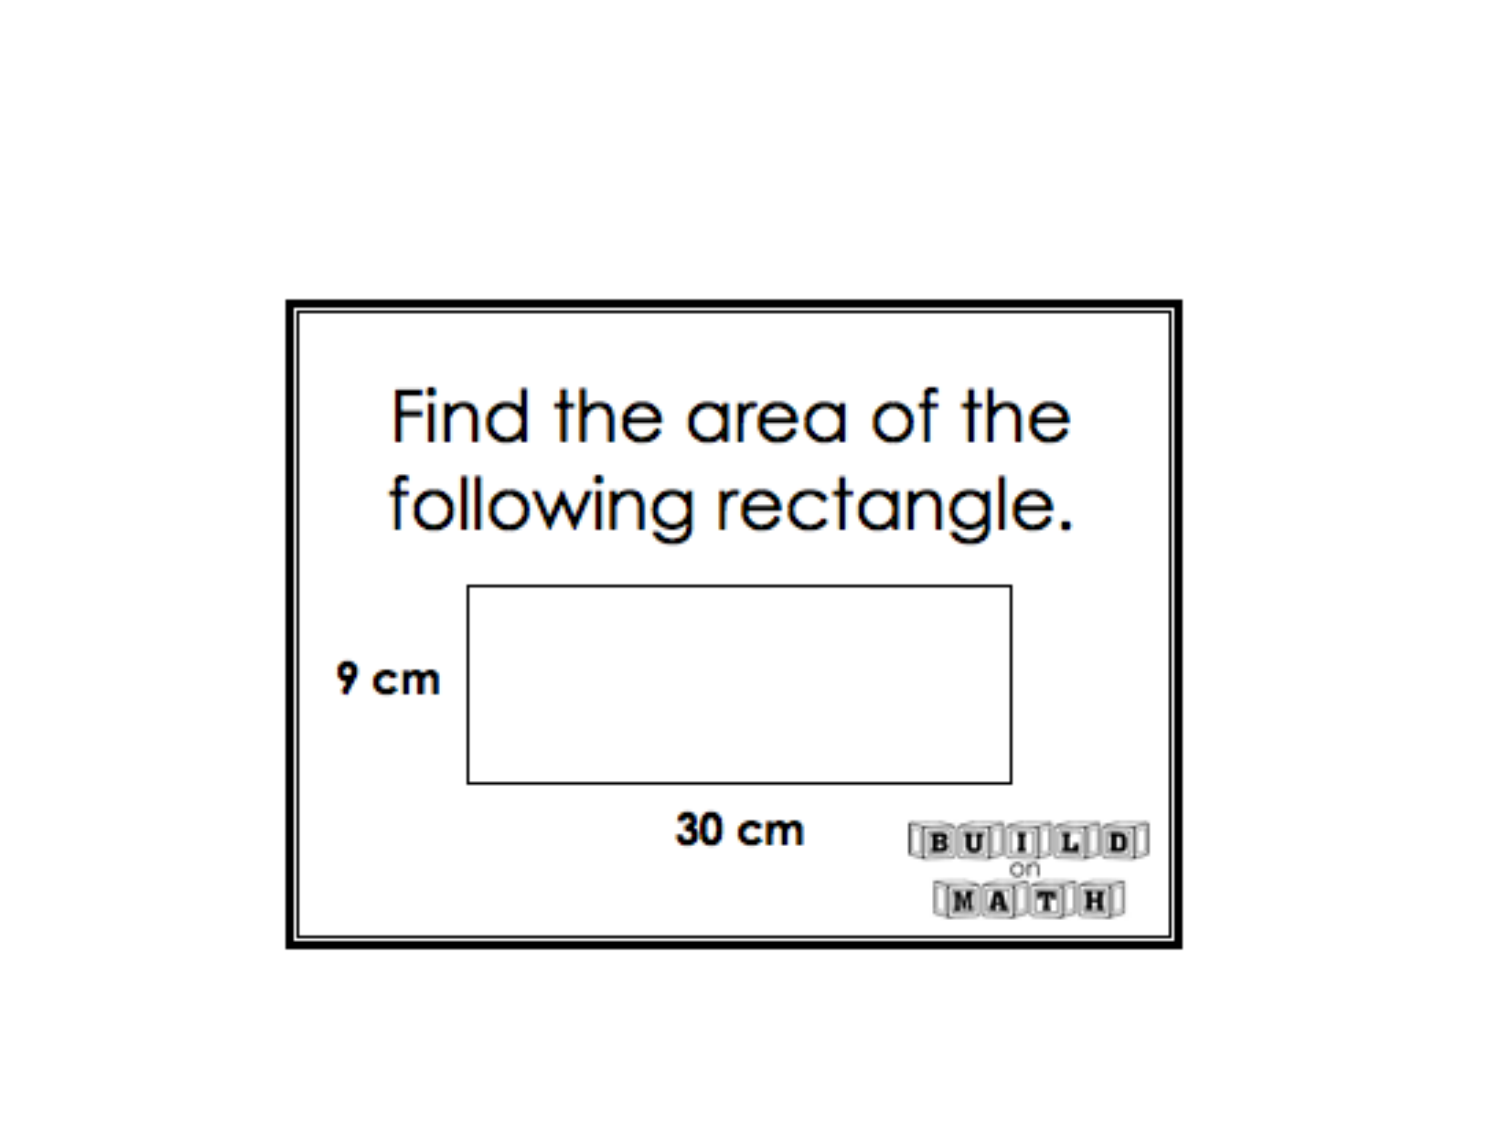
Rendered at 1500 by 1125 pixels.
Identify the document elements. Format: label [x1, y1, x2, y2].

list [74, 262, 1426, 1006]
